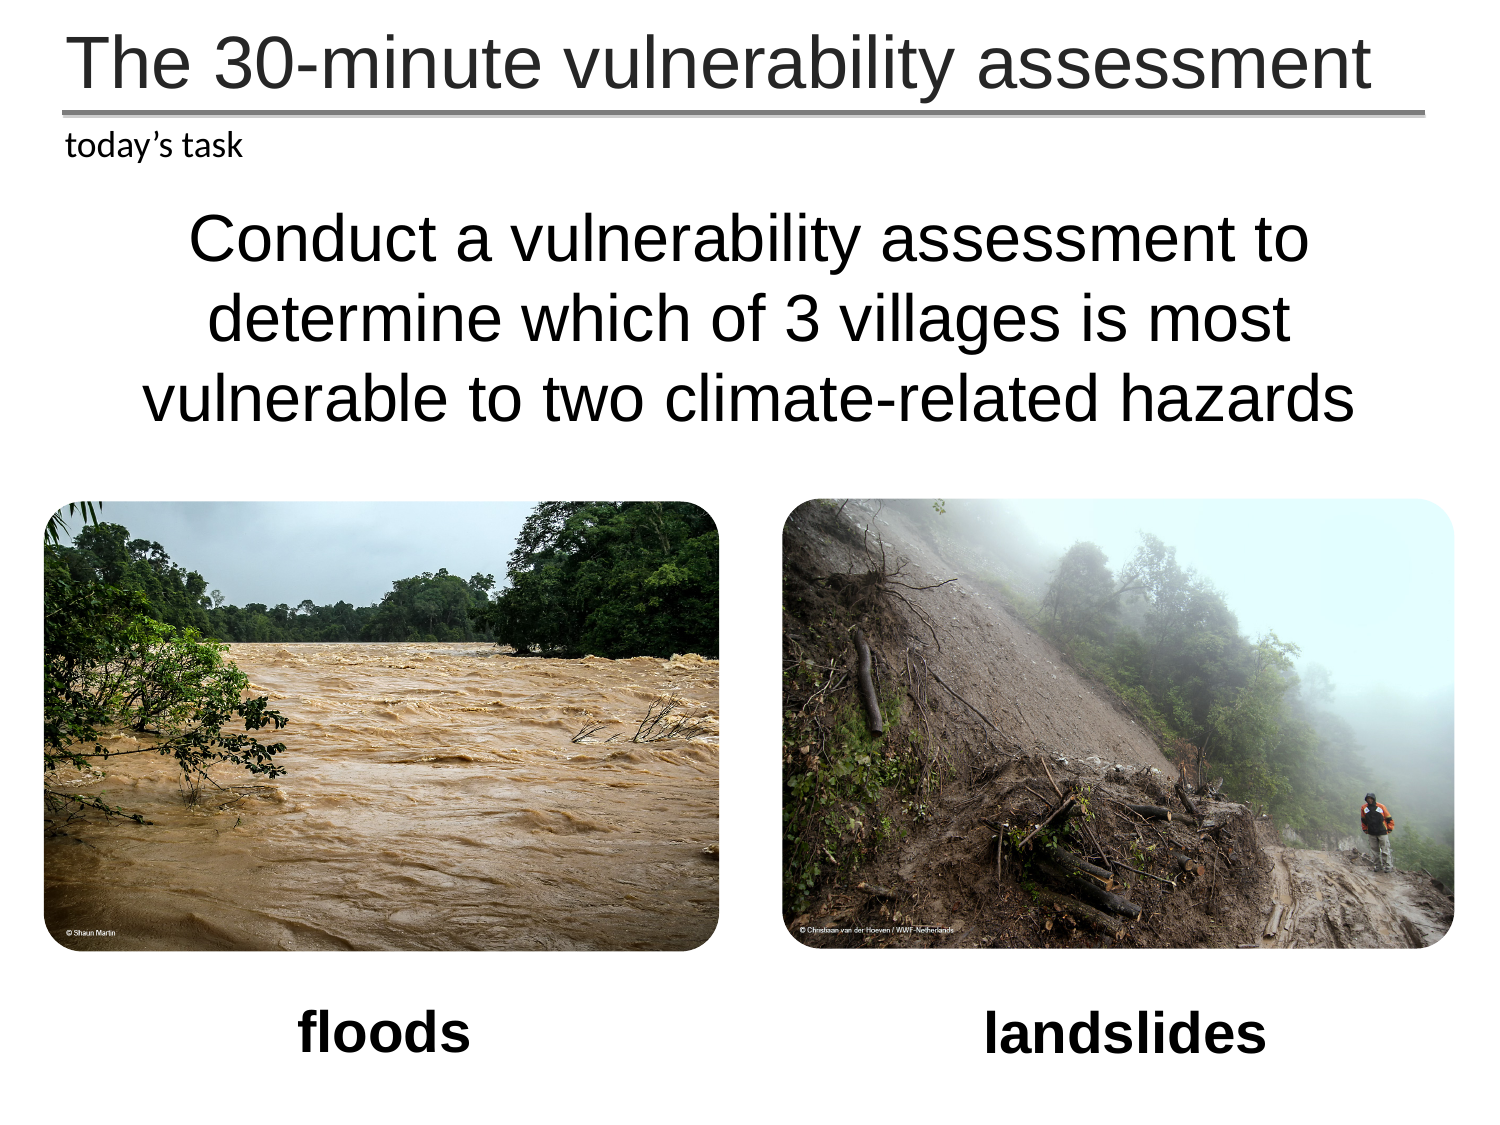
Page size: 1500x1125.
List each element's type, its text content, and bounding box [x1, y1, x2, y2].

text_box today’s task [50, 112, 1371, 173]
text_box The 30-minute vulnerability assessment [50, 0, 1438, 138]
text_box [43, 498, 1455, 1074]
text_box Conduct a vulnerability assessment to determine which of 3 villages is most vulnerable to two climate-related hazards [89, 187, 1411, 443]
